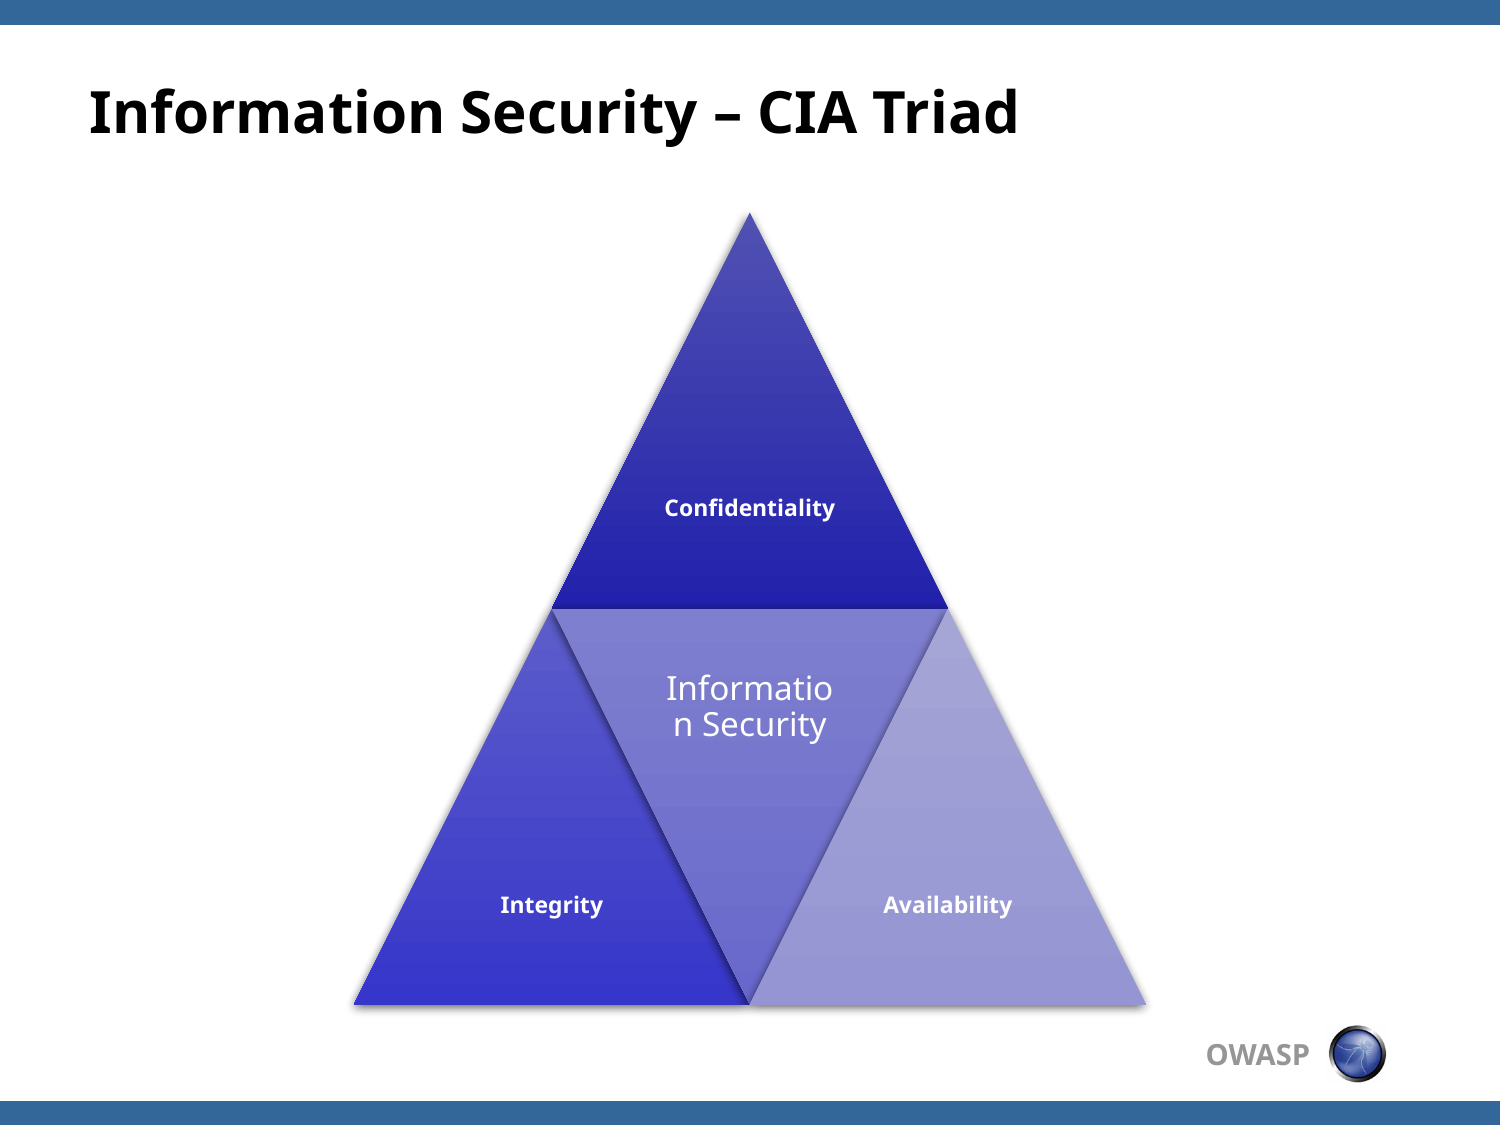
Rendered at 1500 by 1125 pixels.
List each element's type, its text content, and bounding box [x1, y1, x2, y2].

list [74, 212, 1425, 1005]
picture [1325, 1024, 1388, 1083]
title Information Security – CIA Triad [75, 32, 1425, 188]
